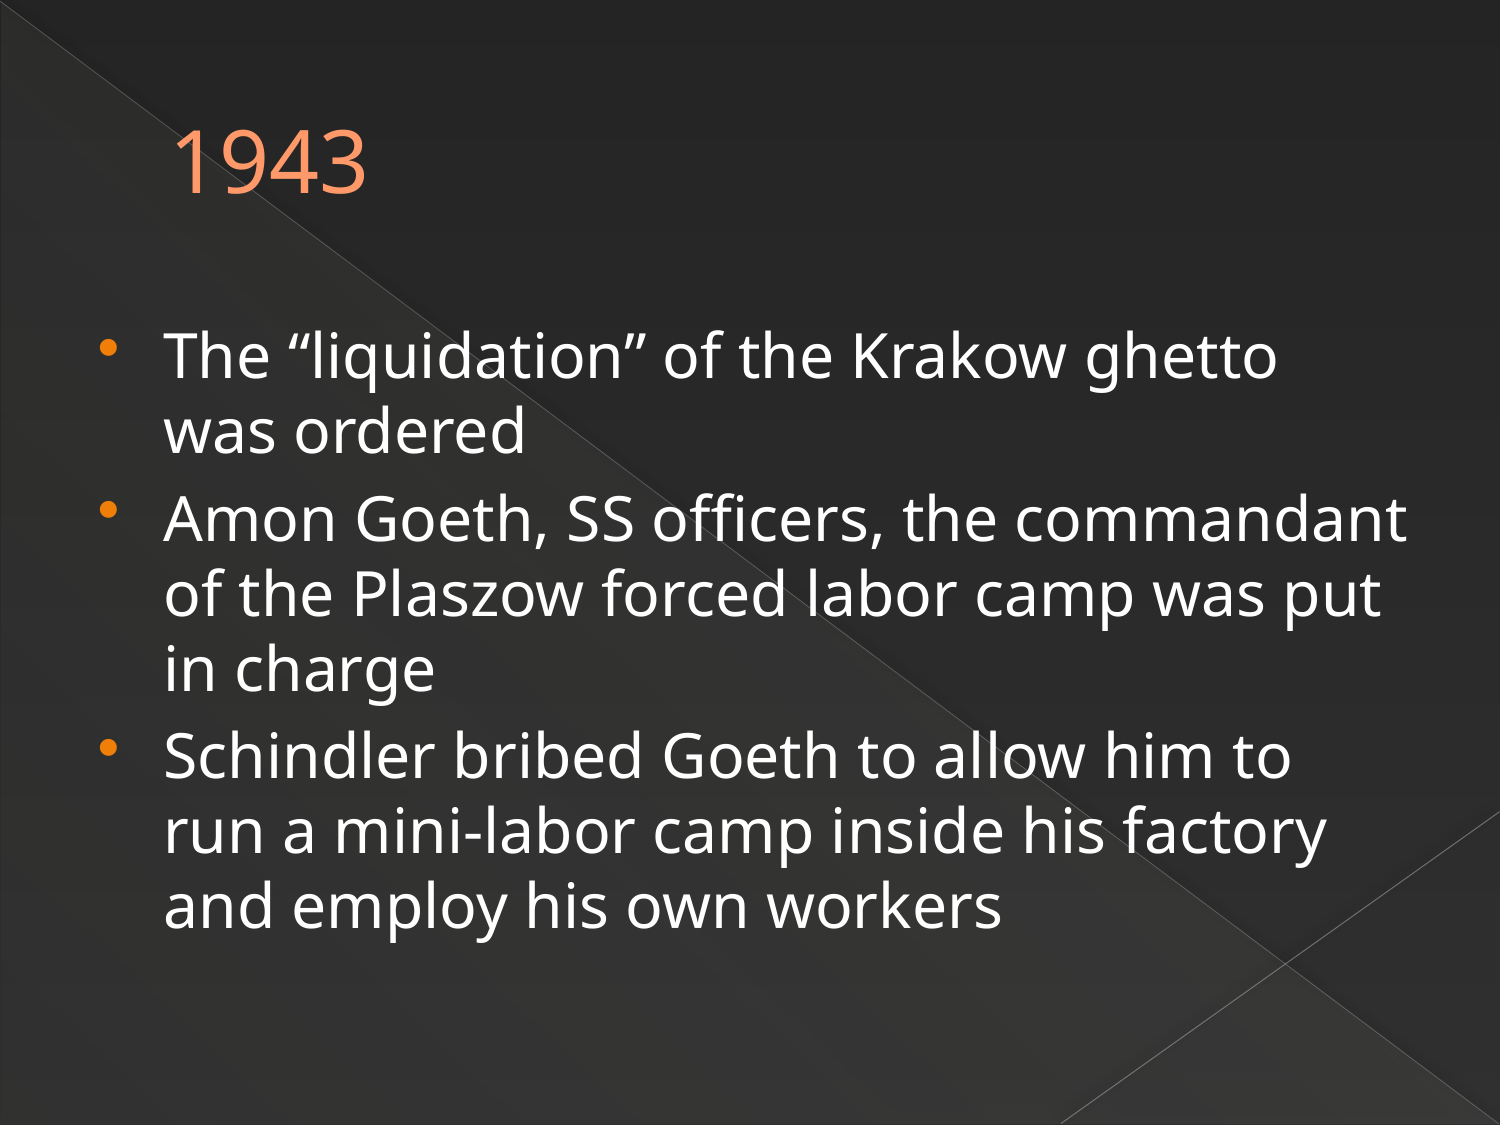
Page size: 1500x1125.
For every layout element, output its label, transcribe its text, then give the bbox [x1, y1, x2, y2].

title 1943 [75, 43, 1425, 274]
list The “liquidation” of the Krakow ghetto was ordered Amon Goeth, SS officers, the commandant of the Plaszow forced labor camp was put in charge Schindler bribed Goeth to allow him to run a mini-labor camp inside his factory and employ his own workers [75, 308, 1425, 1059]
